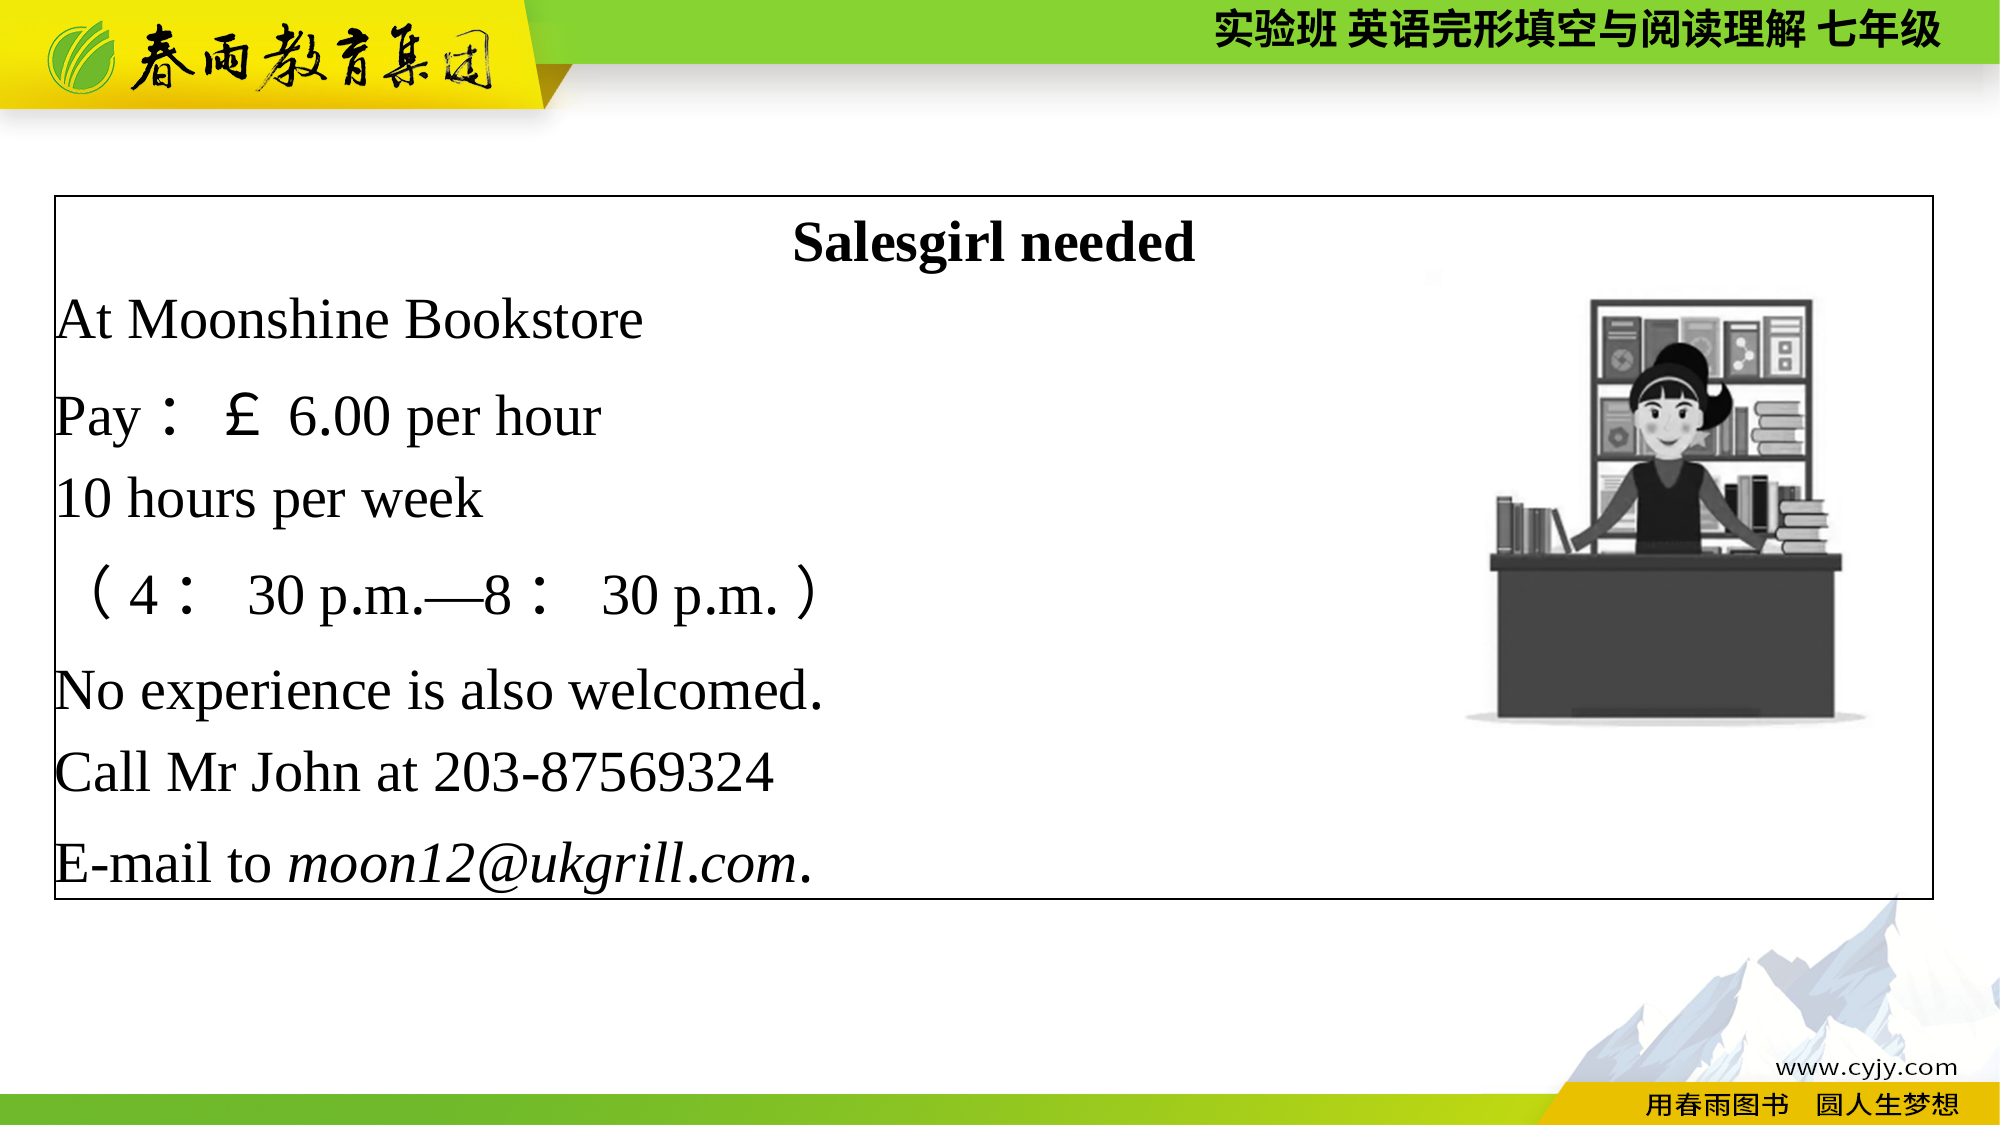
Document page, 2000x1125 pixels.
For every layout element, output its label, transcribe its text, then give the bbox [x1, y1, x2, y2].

picture [0, 0, 2000, 1125]
table_header Salesgirl needed At Moonshine Bookstore Pay：￡6.00 per hour 10 hours per week （4：30 p.m.—8：30 p.m.） No experience is also welcomed. Call Mr John at 203-87569324 E-mail to moon12@ukgrill.com. [56, 197, 1932, 898]
